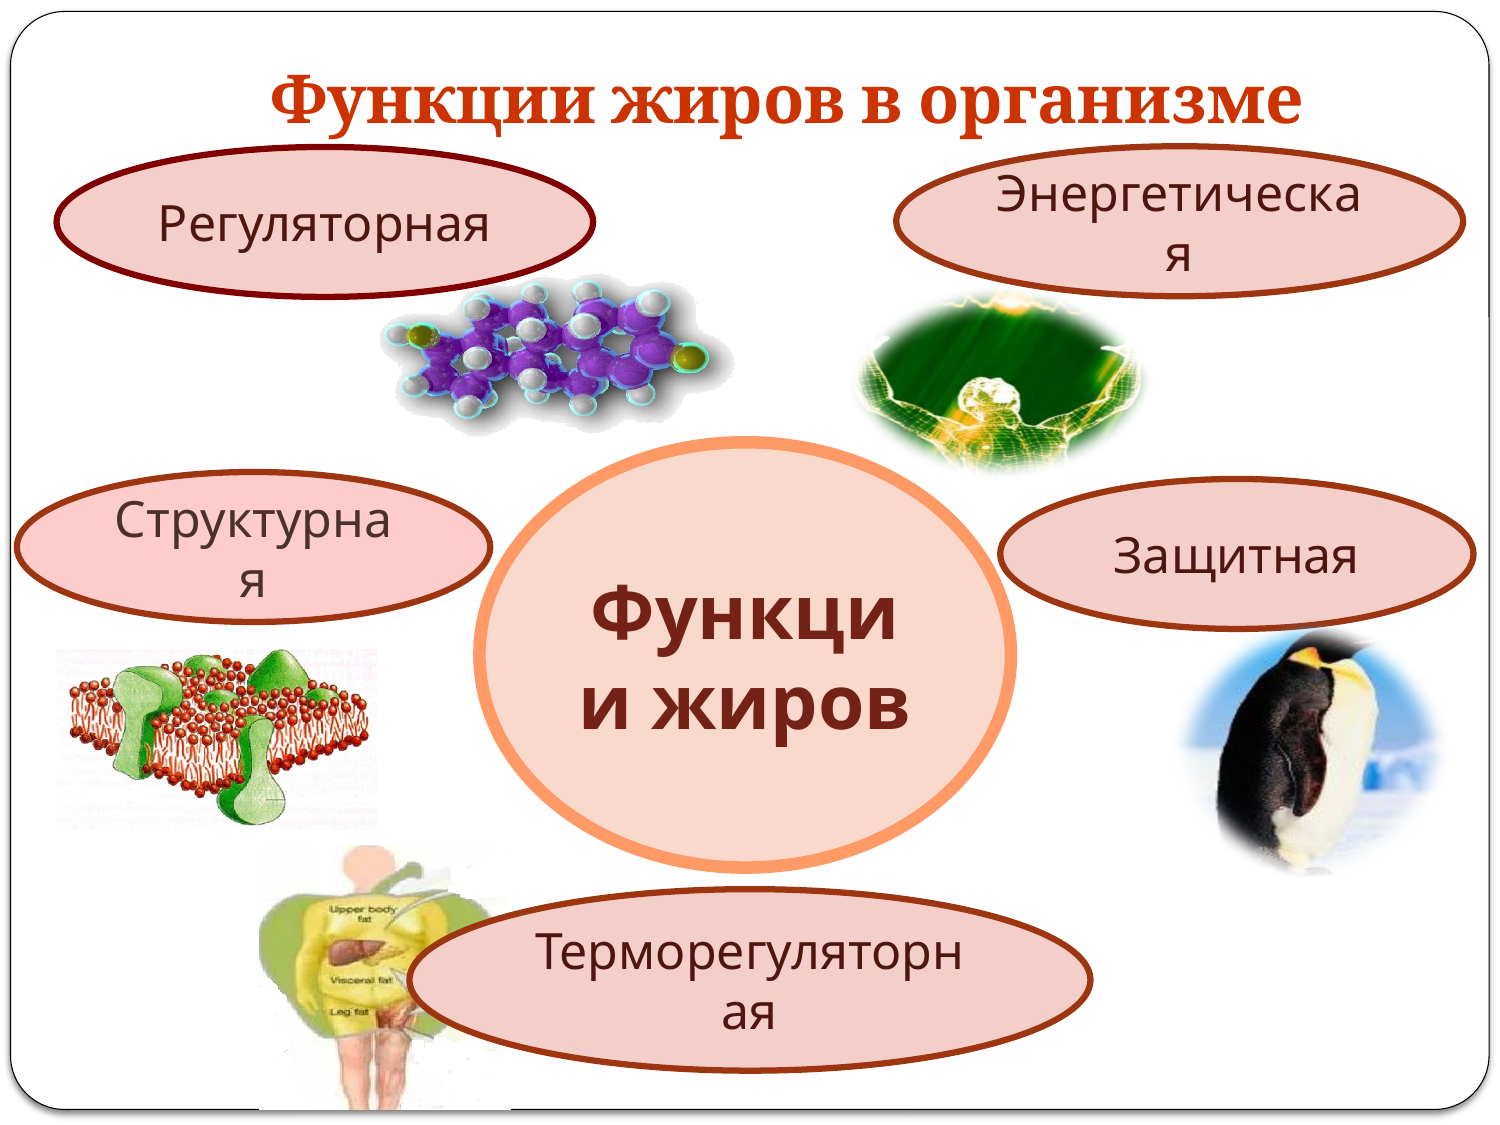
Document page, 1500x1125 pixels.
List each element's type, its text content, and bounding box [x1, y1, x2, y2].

picture [370, 270, 744, 445]
text_box Функции жиров [478, 441, 1012, 869]
picture [843, 282, 1158, 482]
picture [1167, 614, 1454, 884]
text_box Терморегуляторная [516, 888, 1092, 1072]
text_box Структурная [15, 470, 492, 624]
text_box Регуляторная [55, 145, 595, 298]
text_box Энергетическая [895, 145, 1465, 298]
title Функции жиров в организме [150, 45, 1425, 233]
picture [259, 845, 511, 1110]
text_box Защитная [999, 477, 1475, 627]
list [56, 648, 377, 831]
